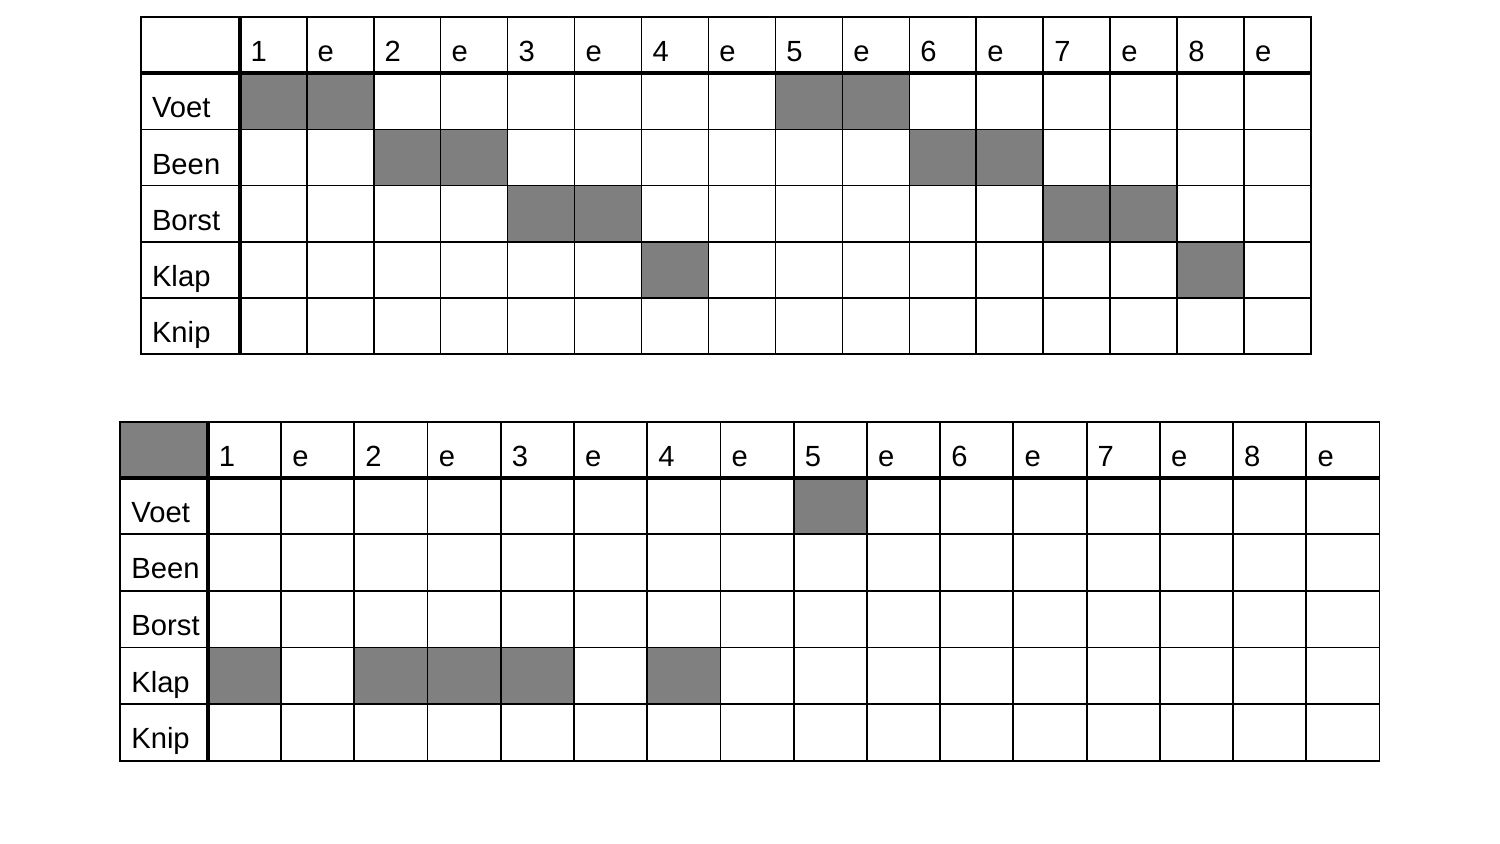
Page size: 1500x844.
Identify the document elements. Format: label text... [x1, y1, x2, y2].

table_cell [508, 243, 574, 297]
table_cell [1307, 705, 1379, 760]
table_cell [441, 130, 507, 185]
table_cell [282, 592, 353, 647]
table_cell [1178, 75, 1243, 129]
table_cell [776, 186, 842, 241]
table_cell [910, 186, 975, 241]
table_cell [642, 130, 708, 185]
table_header e [1111, 18, 1176, 71]
table_header e [1307, 423, 1379, 476]
table_cell [977, 243, 1042, 297]
table_cell [575, 299, 641, 353]
table_header 8 [1234, 423, 1305, 476]
table_cell [941, 480, 1012, 533]
table_cell [1111, 243, 1176, 297]
table_header 3 [508, 66, 574, 71]
table_cell [648, 535, 720, 590]
table_cell [1088, 592, 1159, 647]
table_cell [282, 648, 353, 703]
table_cell [1044, 75, 1109, 129]
table_cell [308, 75, 373, 129]
table_cell [441, 186, 507, 241]
table_cell [308, 186, 373, 241]
table_cell [776, 243, 842, 297]
table_cell [1178, 243, 1243, 297]
table_cell [1178, 130, 1243, 185]
table_cell [721, 535, 793, 590]
table_header 1 [210, 423, 280, 476]
table_cell [575, 480, 646, 533]
table_cell Knip [121, 705, 206, 760]
table_cell [575, 648, 646, 703]
table_cell [642, 243, 708, 297]
table_cell [308, 243, 373, 297]
table_cell [709, 75, 775, 129]
table_cell [1088, 648, 1159, 703]
table_cell [242, 243, 306, 297]
table_cell [502, 480, 573, 533]
table_cell [642, 186, 708, 241]
table_cell [242, 130, 306, 185]
table_cell [709, 243, 775, 297]
table_header 7 [1088, 423, 1159, 476]
table_cell [575, 705, 646, 760]
table_cell [868, 592, 939, 647]
table_cell [575, 130, 641, 185]
table_header e [1161, 423, 1232, 476]
table_cell [910, 243, 975, 297]
table_cell [795, 535, 866, 590]
table_header e [441, 66, 507, 71]
table_cell [1245, 299, 1310, 353]
text_box [121, 17, 1086, 66]
table_cell [868, 648, 939, 703]
table_cell [441, 299, 507, 353]
table_cell [428, 648, 500, 703]
table_cell [868, 705, 939, 760]
table_cell [502, 648, 573, 703]
table_cell [1161, 592, 1232, 647]
table_cell [1234, 705, 1305, 760]
table_header 5 [795, 423, 866, 476]
table_cell [795, 648, 866, 703]
table_header e [1245, 18, 1310, 71]
table_cell [1245, 130, 1310, 185]
table_cell [721, 648, 793, 703]
table_cell [428, 535, 500, 590]
table_cell [642, 299, 708, 353]
table_cell [1014, 480, 1086, 533]
table_cell [776, 130, 842, 185]
table_cell [508, 130, 574, 185]
table_cell Been [142, 130, 238, 185]
table_cell [508, 186, 574, 241]
table_cell [355, 535, 427, 590]
table_cell [1178, 186, 1243, 241]
table_cell [502, 705, 573, 760]
table_cell [776, 299, 842, 353]
table_cell Been [121, 535, 206, 590]
table_cell [508, 299, 574, 353]
table_cell [1111, 130, 1176, 185]
table_header 6 [910, 66, 975, 71]
table_cell [1161, 648, 1232, 703]
table_cell [868, 480, 939, 533]
table_cell [1111, 186, 1176, 241]
table_cell [575, 243, 641, 297]
table_cell [1307, 648, 1379, 703]
table_header e [428, 423, 500, 476]
table_cell [1234, 480, 1305, 533]
table_cell [575, 535, 646, 590]
table_cell [375, 299, 440, 353]
table_cell [910, 75, 975, 129]
table_cell [648, 705, 720, 760]
table_cell [843, 299, 909, 353]
table_cell [210, 705, 280, 760]
table_header e [843, 66, 909, 71]
table_cell [1014, 705, 1086, 760]
table_header [142, 66, 238, 71]
table_cell [375, 75, 440, 129]
table_cell [1044, 130, 1109, 185]
table_cell [1044, 299, 1109, 353]
table_header 8 [1178, 18, 1243, 71]
table_cell [648, 480, 720, 533]
table_cell [941, 592, 1012, 647]
table_cell [1161, 480, 1232, 533]
table_cell [795, 592, 866, 647]
table_cell [575, 75, 641, 129]
table_cell [721, 705, 793, 760]
table_cell Knip [142, 299, 238, 353]
table_cell [648, 648, 720, 703]
table_cell [282, 535, 353, 590]
table_cell [977, 75, 1042, 129]
table_cell [1044, 186, 1109, 241]
table_cell [709, 130, 775, 185]
table_header 6 [941, 423, 1012, 476]
table_cell [1245, 243, 1310, 297]
table_cell Borst [142, 186, 238, 241]
table_cell [721, 480, 793, 533]
table_cell [1234, 592, 1305, 647]
table_cell [941, 535, 1012, 590]
table_cell [648, 592, 720, 647]
table_cell [977, 186, 1042, 241]
table_cell [375, 243, 440, 297]
table_header 1 [242, 66, 306, 71]
table_header e [709, 66, 775, 71]
table_cell [1111, 75, 1176, 129]
table_cell [941, 705, 1012, 760]
table_cell [795, 705, 866, 760]
table_cell [977, 299, 1042, 353]
table_cell [1307, 480, 1379, 533]
table_cell [977, 130, 1042, 185]
table_cell [210, 535, 280, 590]
table_cell Voet [142, 75, 238, 129]
table_cell [502, 535, 573, 590]
table_cell [721, 592, 793, 647]
table_cell [355, 480, 427, 533]
table_header 7 [1044, 18, 1109, 71]
table_cell [1044, 243, 1109, 297]
table_cell [1161, 705, 1232, 760]
table_header 2 [375, 66, 440, 71]
table_header e [575, 66, 641, 71]
table_cell [1088, 535, 1159, 590]
table_cell [1014, 592, 1086, 647]
table_cell [242, 75, 306, 129]
table_cell [308, 299, 373, 353]
table_cell [242, 299, 306, 353]
table_cell [709, 299, 775, 353]
table_cell [1014, 648, 1086, 703]
table_cell [575, 186, 641, 241]
table_cell [1234, 535, 1305, 590]
table_cell [441, 75, 507, 129]
table_header e [308, 66, 373, 71]
table_header 5 [776, 66, 842, 71]
table_cell [282, 480, 353, 533]
table_cell [843, 130, 909, 185]
table_cell [1234, 648, 1305, 703]
table_cell [428, 480, 500, 533]
table_cell [308, 130, 373, 185]
table_cell [1088, 480, 1159, 533]
table_header 4 [642, 66, 708, 71]
table_cell [910, 130, 975, 185]
table_cell [941, 648, 1012, 703]
table_cell [210, 480, 280, 533]
table_cell [428, 705, 500, 760]
table_cell [355, 592, 427, 647]
table_cell [502, 592, 573, 647]
table_header e [977, 66, 1042, 71]
table_cell [1307, 535, 1379, 590]
table_cell [1245, 75, 1310, 129]
table_cell [709, 186, 775, 241]
table_cell Borst [121, 592, 206, 647]
table_cell [210, 648, 280, 703]
table_cell [868, 535, 939, 590]
table_cell [375, 186, 440, 241]
table_cell [575, 592, 646, 647]
table_cell [843, 186, 909, 241]
table_cell [843, 75, 909, 129]
table_cell [1307, 592, 1379, 647]
table_cell [1245, 186, 1310, 241]
table_cell [508, 75, 574, 129]
table_cell [795, 480, 866, 533]
table_cell Klap [121, 648, 206, 703]
table_header e [1014, 423, 1086, 476]
table_cell [776, 75, 842, 129]
table_header 4 [648, 423, 720, 476]
table_cell [355, 705, 427, 760]
table_cell [242, 186, 306, 241]
table_cell [910, 299, 975, 353]
table_cell [375, 130, 440, 185]
table_cell [1161, 535, 1232, 590]
table_cell Klap [142, 243, 238, 297]
table_cell [1178, 299, 1243, 353]
table_cell [843, 243, 909, 297]
table_cell [642, 75, 708, 129]
table_cell [1014, 535, 1086, 590]
table_header 3 [502, 423, 573, 476]
table_cell [210, 592, 280, 647]
table_cell [1111, 299, 1176, 353]
table_header e [721, 423, 793, 476]
table_header e [575, 423, 646, 476]
table_cell [355, 648, 427, 703]
table_cell [441, 243, 507, 297]
table_header [121, 423, 206, 476]
table_header e [868, 423, 939, 476]
table_header 2 [355, 423, 427, 476]
table_cell Voet [121, 480, 206, 533]
table_header e [282, 423, 353, 476]
table_cell [428, 592, 500, 647]
table_cell [1088, 705, 1159, 760]
table_cell [282, 705, 353, 760]
